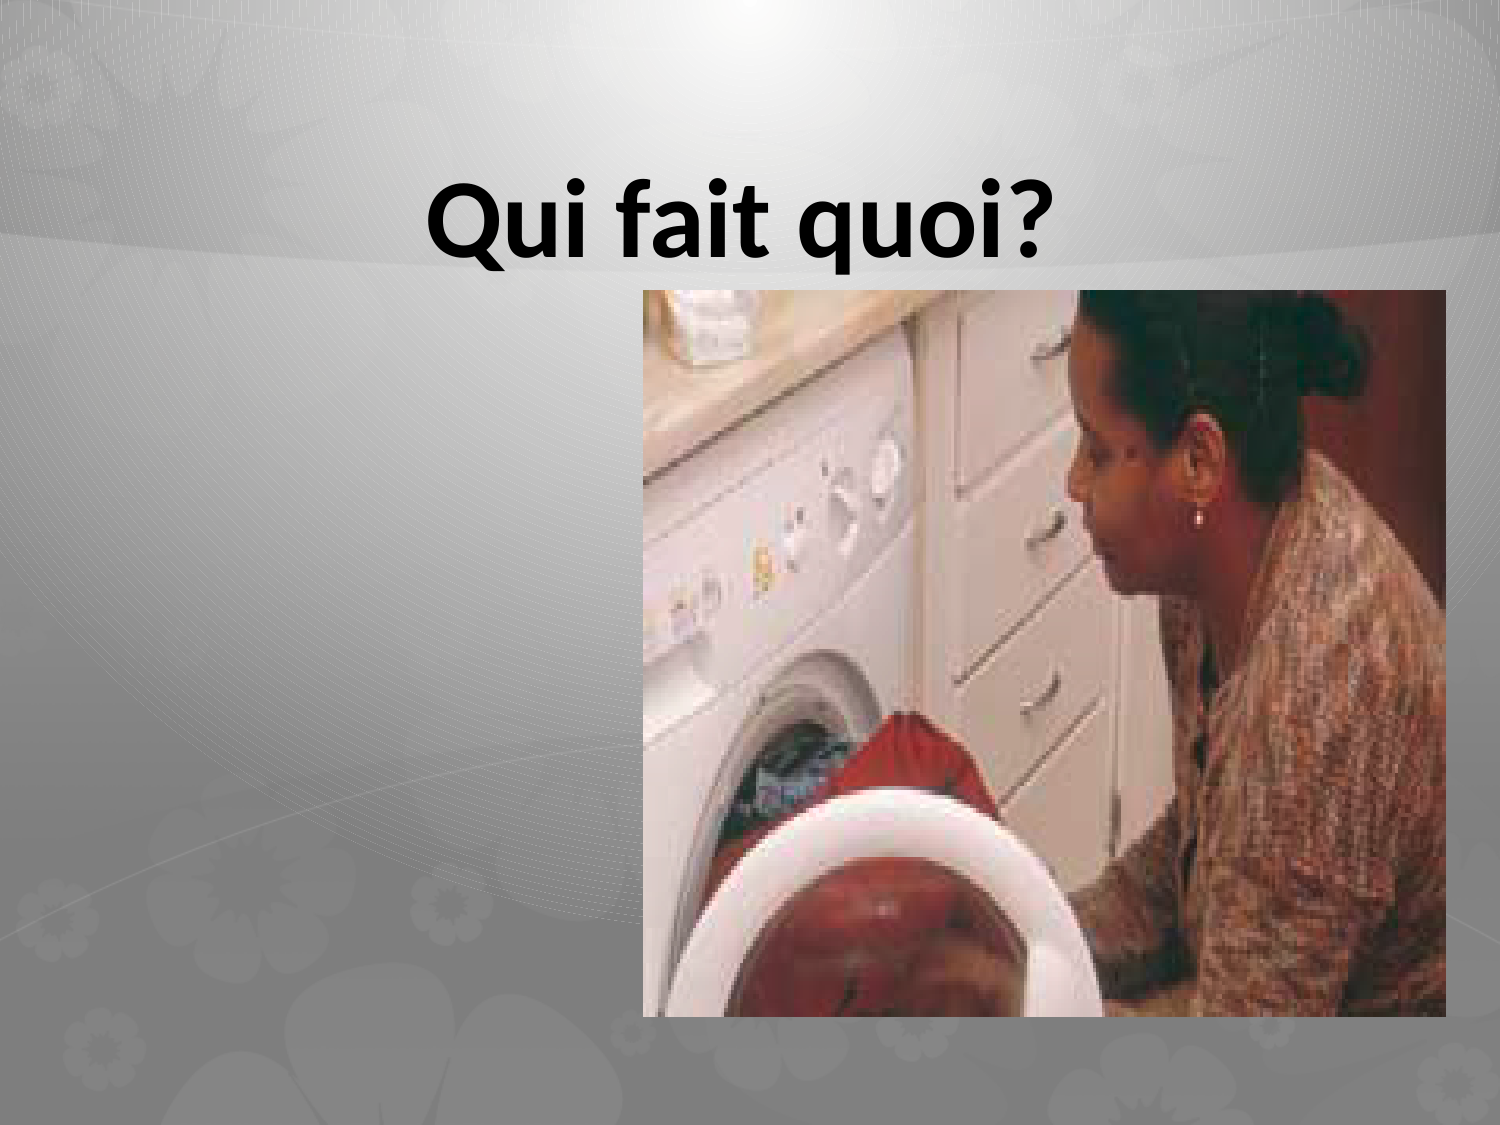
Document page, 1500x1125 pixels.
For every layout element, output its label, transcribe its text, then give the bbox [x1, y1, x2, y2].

picture [0, 0, 1500, 1125]
title Qui fait quoi? [132, 88, 1377, 291]
